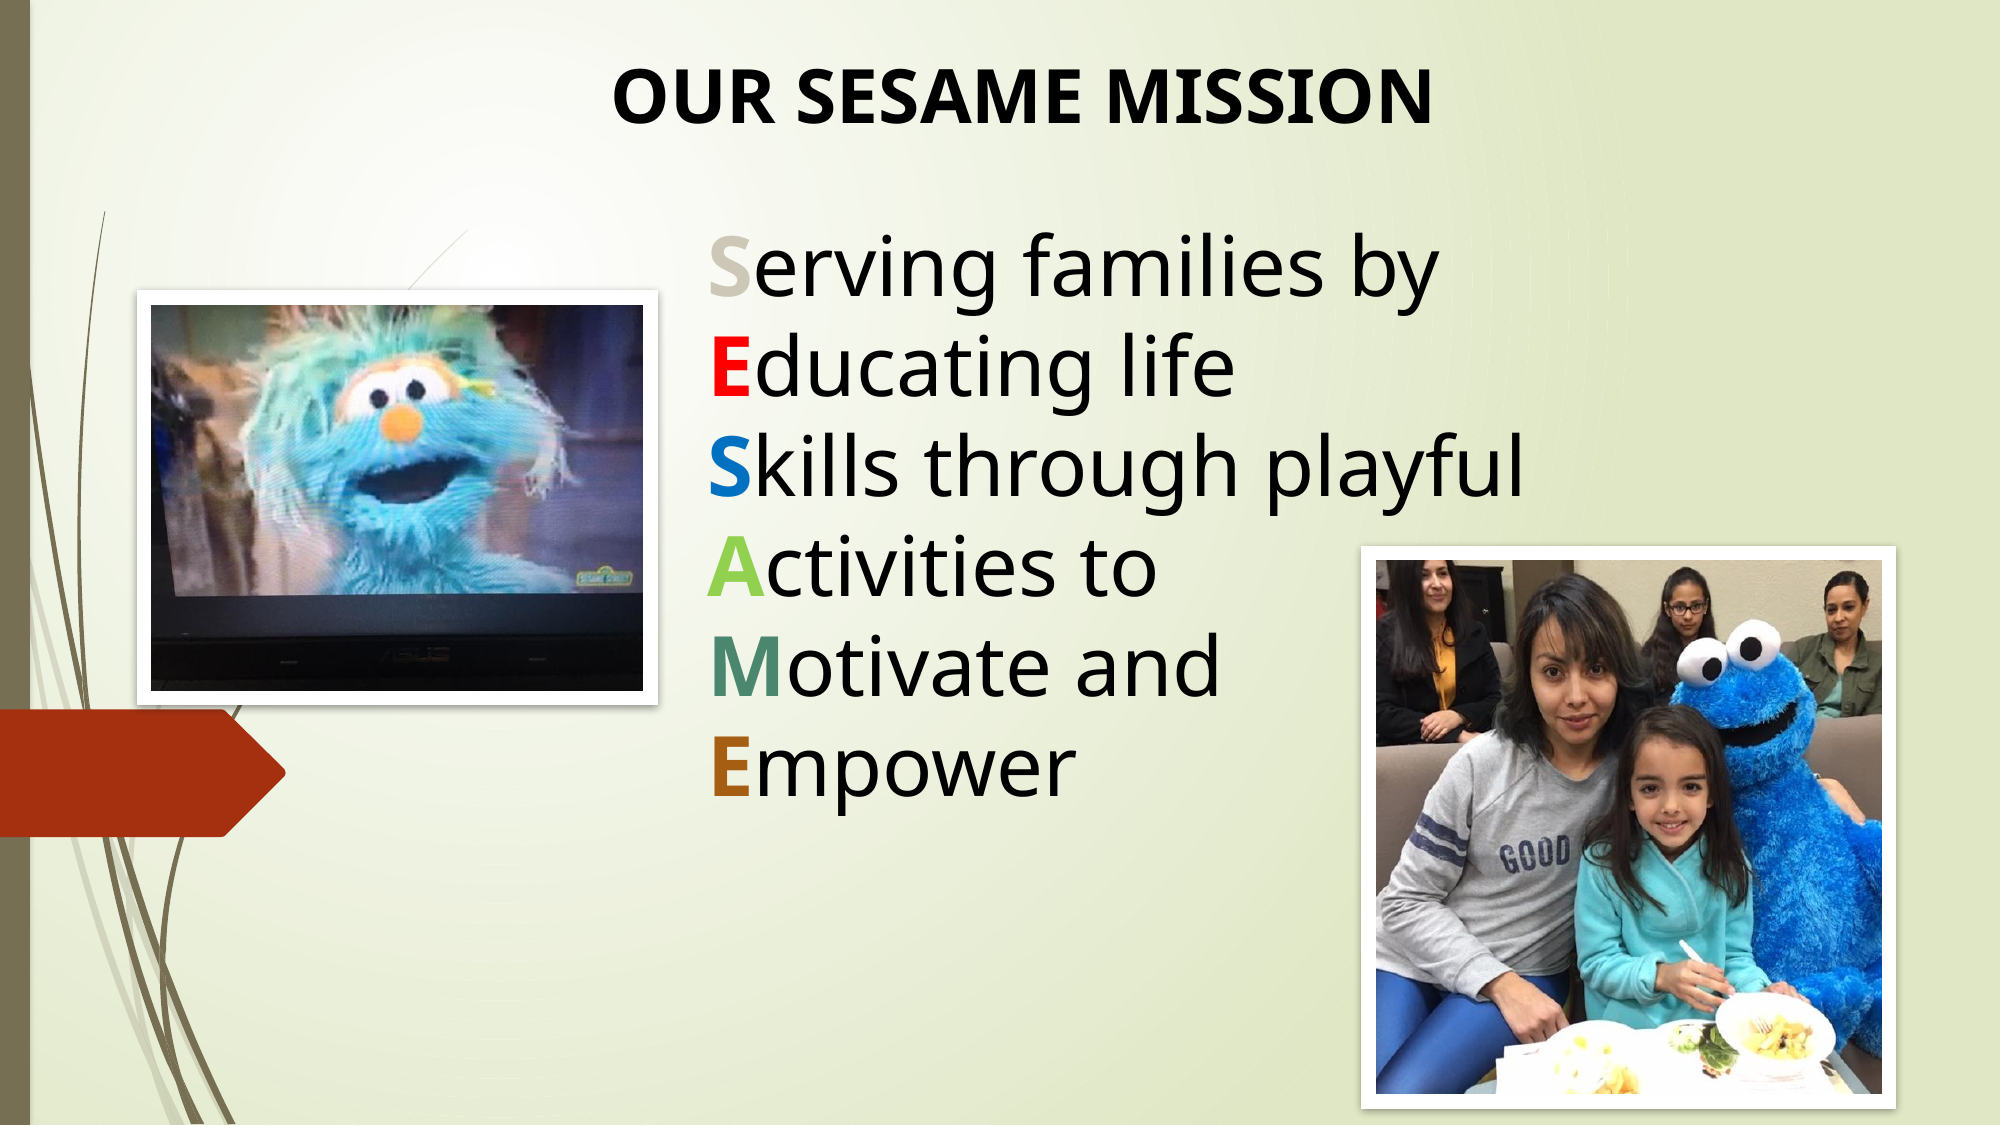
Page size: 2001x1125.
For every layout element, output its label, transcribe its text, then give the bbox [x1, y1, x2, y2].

text_box Our Sesame Mission [595, 41, 1452, 146]
picture [1375, 559, 1882, 1095]
text_box Serving families by Educating life Skills through playful Activities to Motivate and Empower [692, 206, 1556, 821]
picture [151, 304, 644, 691]
